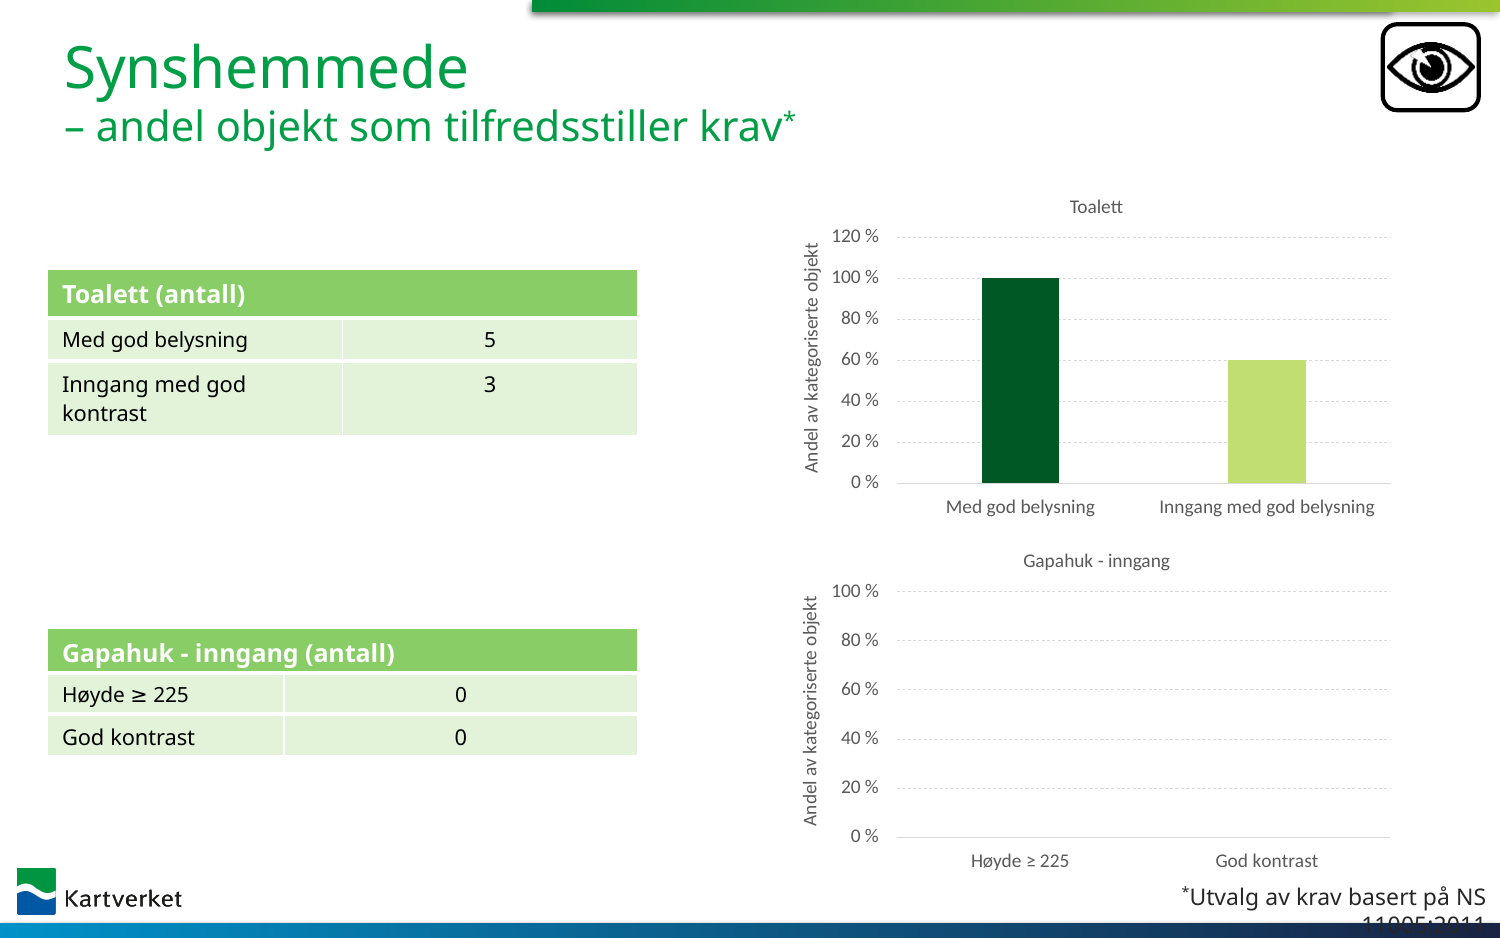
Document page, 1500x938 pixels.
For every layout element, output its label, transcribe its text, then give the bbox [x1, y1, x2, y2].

text_box *Utvalg av krav basert på NS 11005:2011 [1068, 873, 1500, 938]
table_cell 0 [285, 675, 637, 712]
table_cell God kontrast [48, 716, 283, 755]
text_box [1382, 24, 1480, 111]
picture [791, 187, 1402, 526]
table_cell 0 [285, 716, 637, 755]
picture [791, 541, 1402, 880]
text_box Synshemmede – andel objekt som tilfredsstiller krav* [49, 24, 1431, 158]
table_cell Med god belysning [48, 320, 342, 359]
table_cell Inngang med god kontrast [48, 363, 342, 435]
table_header Toalett (antall) [48, 270, 637, 316]
table_cell 3 [343, 363, 637, 435]
table_cell Høyde ≥ 225 [48, 675, 283, 712]
table_header Gapahuk - inngang (antall) [48, 629, 637, 671]
table_cell 5 [343, 320, 637, 359]
